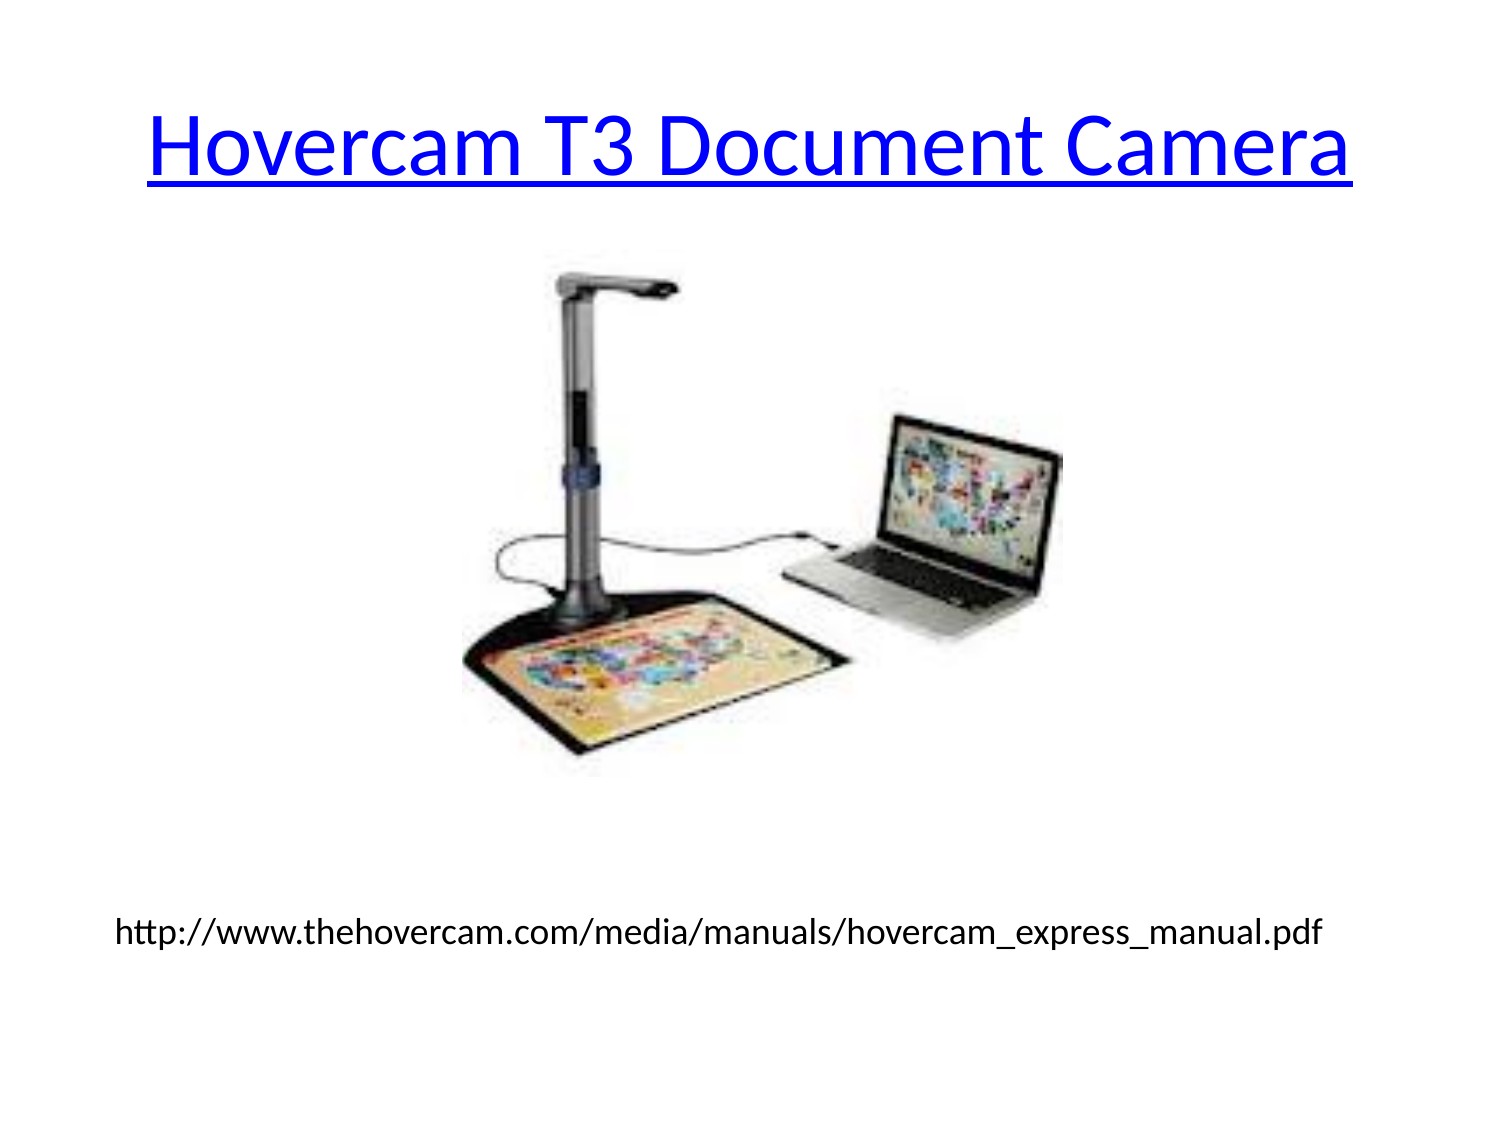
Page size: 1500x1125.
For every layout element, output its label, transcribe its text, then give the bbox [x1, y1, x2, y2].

text_box http://www.thehovercam.com/media/manuals/hovercam_express_manual.pdf [99, 899, 1388, 960]
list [462, 249, 1063, 777]
title Hovercam T3 Document Camera [75, 45, 1425, 233]
